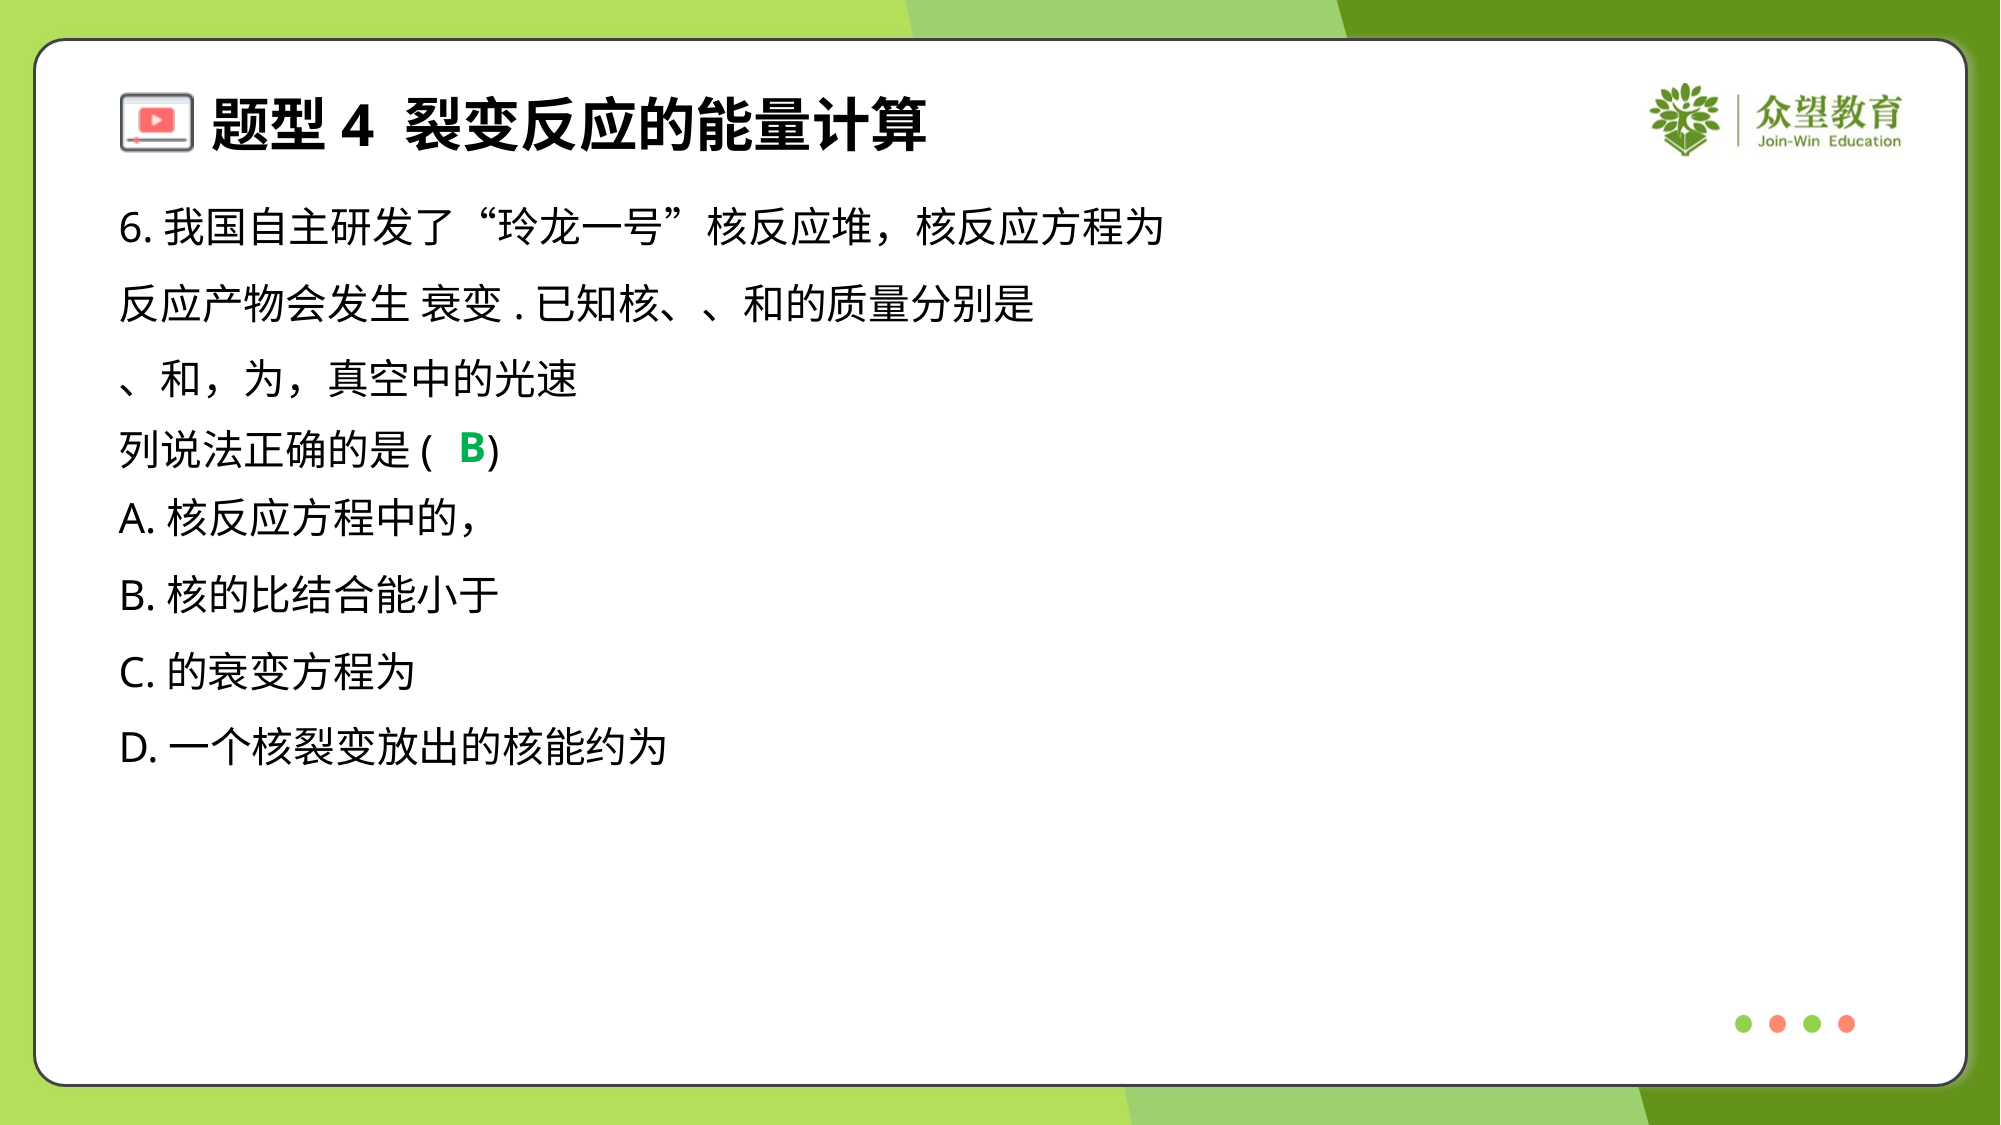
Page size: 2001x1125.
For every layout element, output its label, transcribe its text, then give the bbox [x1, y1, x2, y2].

picture [0, 0, 2000, 1125]
text_box B [442, 400, 502, 464]
